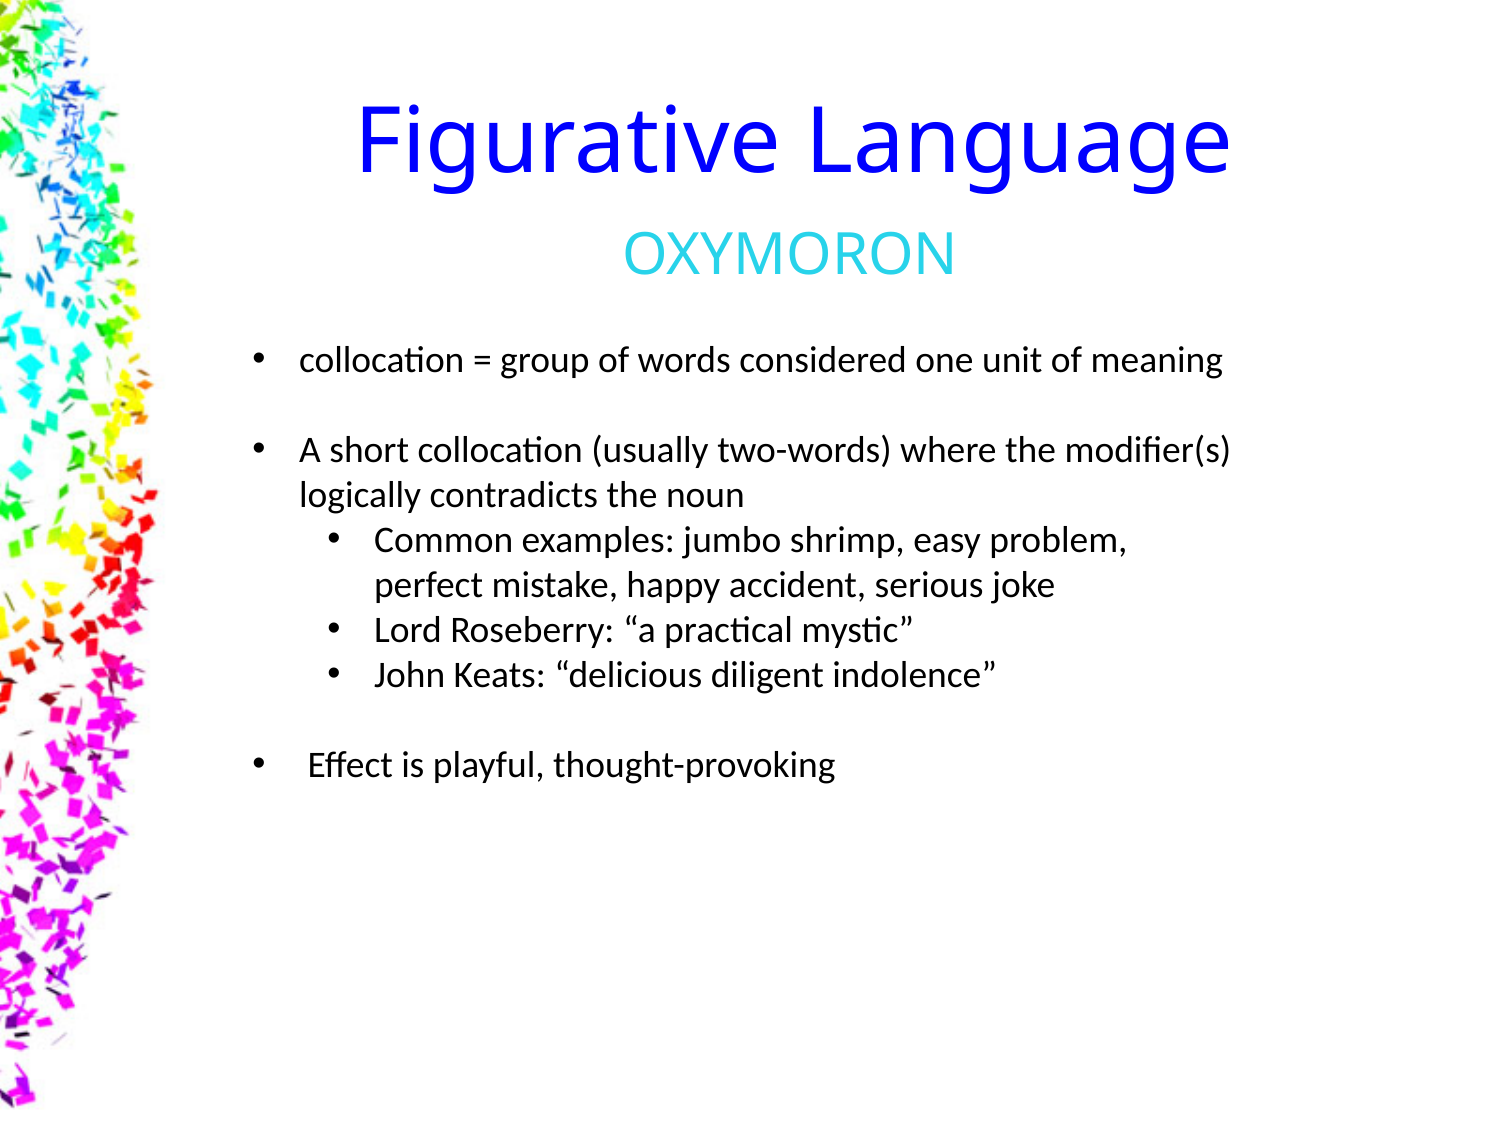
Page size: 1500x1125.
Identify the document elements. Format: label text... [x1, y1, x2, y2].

picture [0, 0, 1500, 1125]
text_box OXYMORON [607, 209, 973, 294]
text_box Figurative Language [340, 73, 1250, 198]
text_box collocation = group of words considered one unit of meaning A short collocation (usually two-words) where the modifier(s) logically contradicts the noun Common examples: jumbo shrimp, easy problem, perfect mistake, happy accident, serious joke Lord Roseberry: “a practical mystic” John Keats: “delicious diligent indolence” Effect is playful, thought-provoking [237, 327, 1250, 793]
